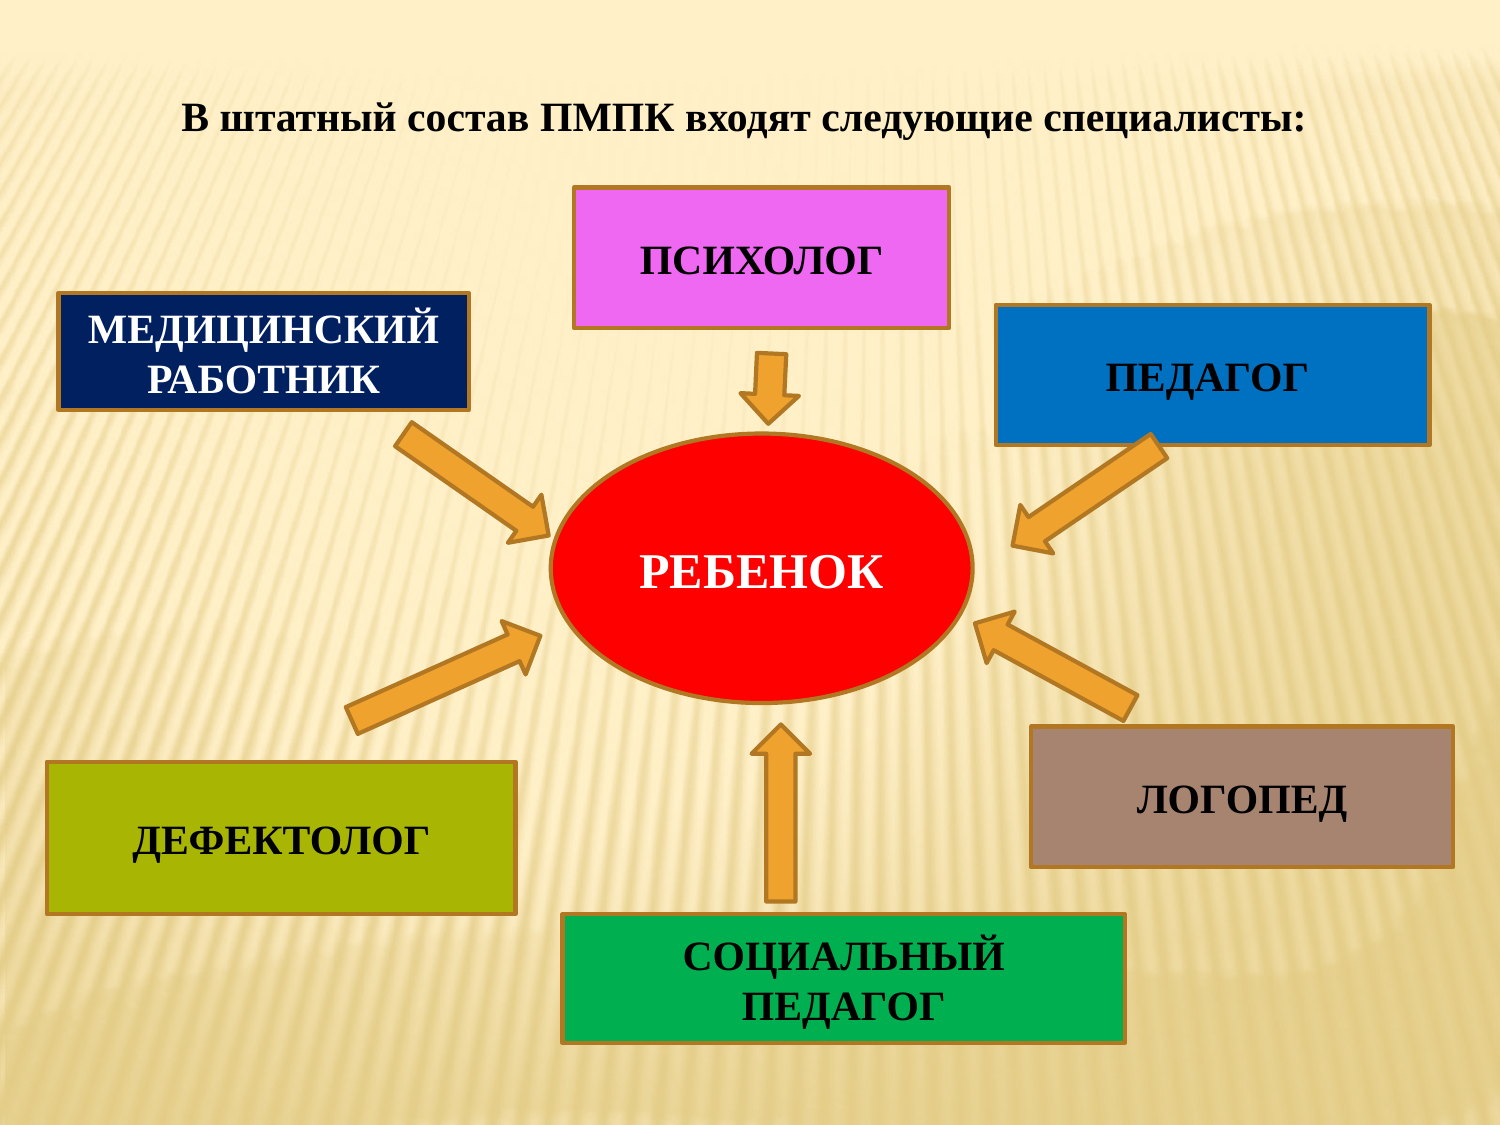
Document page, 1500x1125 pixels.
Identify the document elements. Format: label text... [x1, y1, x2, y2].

text_box ПСИХОЛОГ [572, 185, 951, 330]
text_box СОЦИАЛЬНЫЙ ПЕДАГОГ [560, 912, 1127, 1045]
text_box [738, 350, 801, 426]
text_box [749, 722, 813, 904]
text_box [1010, 431, 1170, 556]
text_box [972, 609, 1140, 723]
text_box [393, 420, 551, 545]
text_box В штатный состав ПМПК входят следующие специалисты: [70, 82, 1418, 192]
text_box РЕБЕНОК [548, 431, 975, 706]
text_box ДЕФЕКТОЛОГ [45, 760, 518, 916]
text_box ПЕДАГОГ [994, 303, 1432, 447]
text_box МЕДИЦИНСКИЙ РАБОТНИК [56, 291, 471, 412]
text_box [343, 619, 543, 736]
text_box ЛОГОПЕД [1029, 724, 1455, 869]
